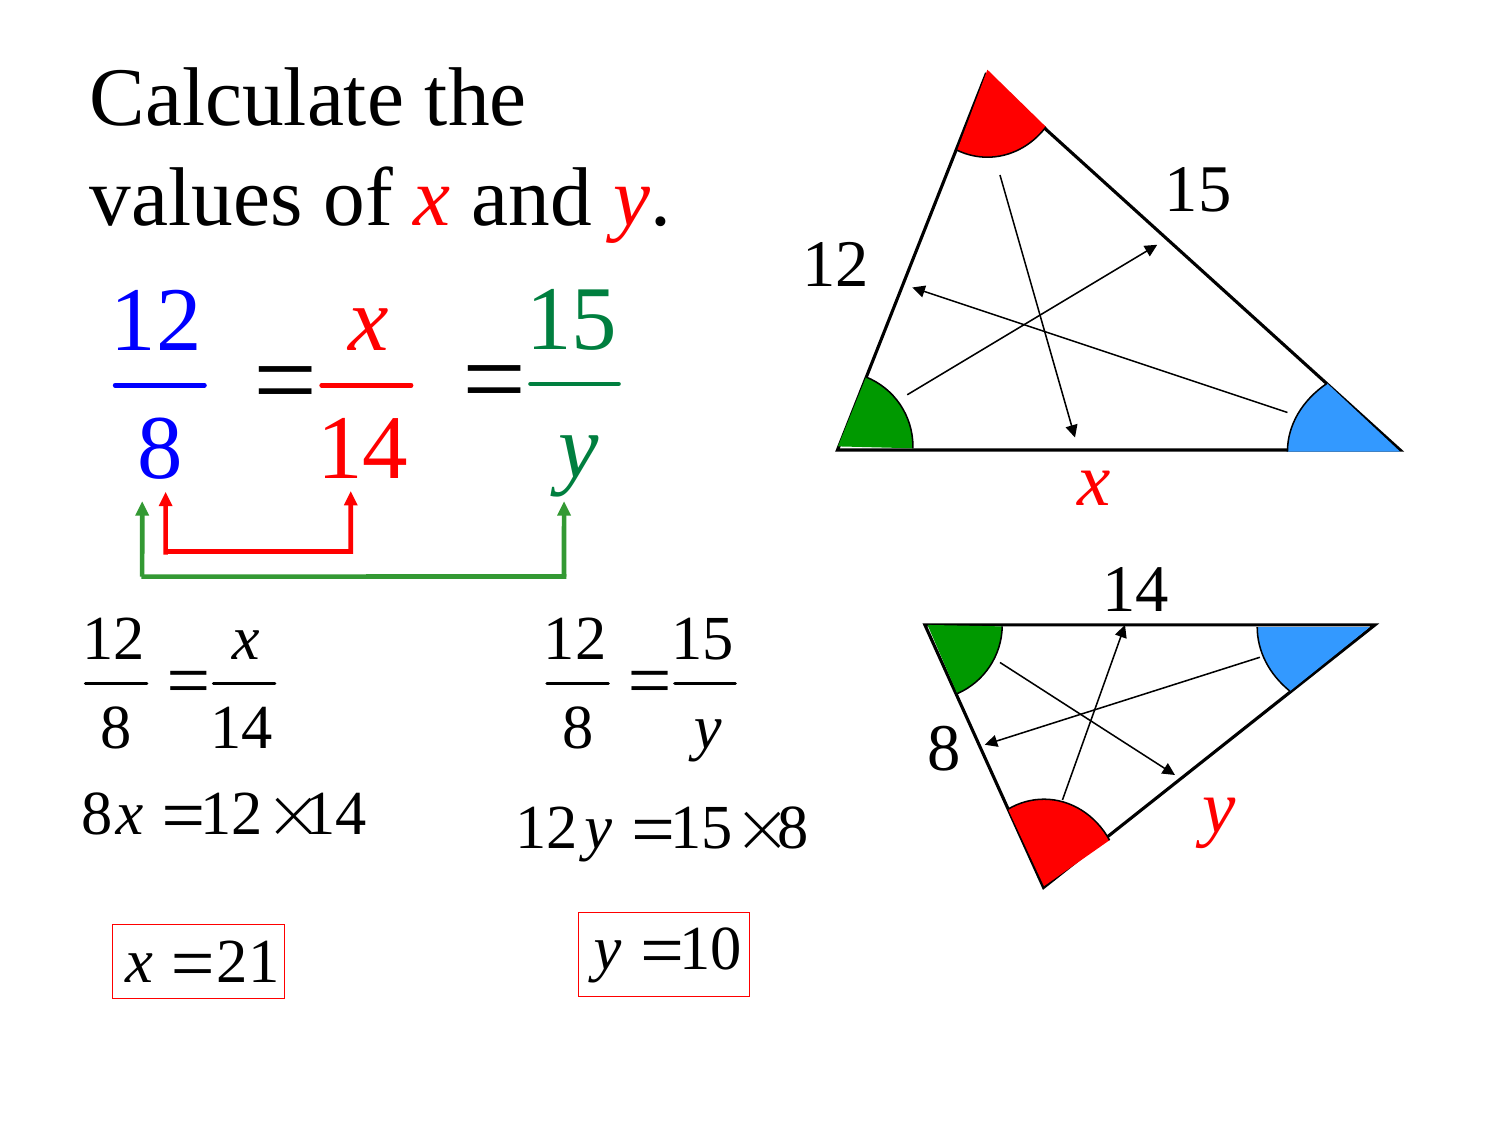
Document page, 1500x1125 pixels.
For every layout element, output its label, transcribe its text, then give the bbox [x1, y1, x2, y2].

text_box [74, 599, 289, 763]
text_box [1287, 383, 1400, 452]
text_box [999, 662, 1175, 775]
text_box [984, 714, 1079, 747]
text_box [512, 791, 820, 876]
text_box [1008, 799, 1110, 887]
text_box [165, 491, 351, 555]
text_box 15 [1149, 137, 1325, 233]
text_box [443, 262, 634, 513]
text_box [1257, 627, 1370, 692]
text_box [957, 69, 1046, 158]
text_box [235, 263, 433, 499]
text_box [1040, 316, 1078, 438]
text_box [999, 624, 1375, 837]
text_box 14 [1087, 537, 1263, 633]
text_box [536, 599, 751, 773]
text_box [1090, 624, 1127, 720]
text_box y [1187, 749, 1363, 855]
text_box [907, 244, 1158, 395]
text_box 8 [912, 696, 1088, 791]
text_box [577, 912, 751, 997]
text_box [141, 501, 567, 577]
text_box [912, 285, 1023, 325]
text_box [112, 924, 286, 999]
text_box Calculate the values of x and y. [75, 34, 700, 250]
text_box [74, 777, 378, 851]
text_box 12 [787, 212, 963, 308]
text_box [927, 624, 1003, 694]
text_box x [1062, 422, 1238, 528]
text_box [924, 624, 1120, 711]
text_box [99, 263, 222, 500]
text_box [837, 377, 913, 449]
text_box [931, 129, 1327, 450]
text_box [837, 305, 1070, 450]
